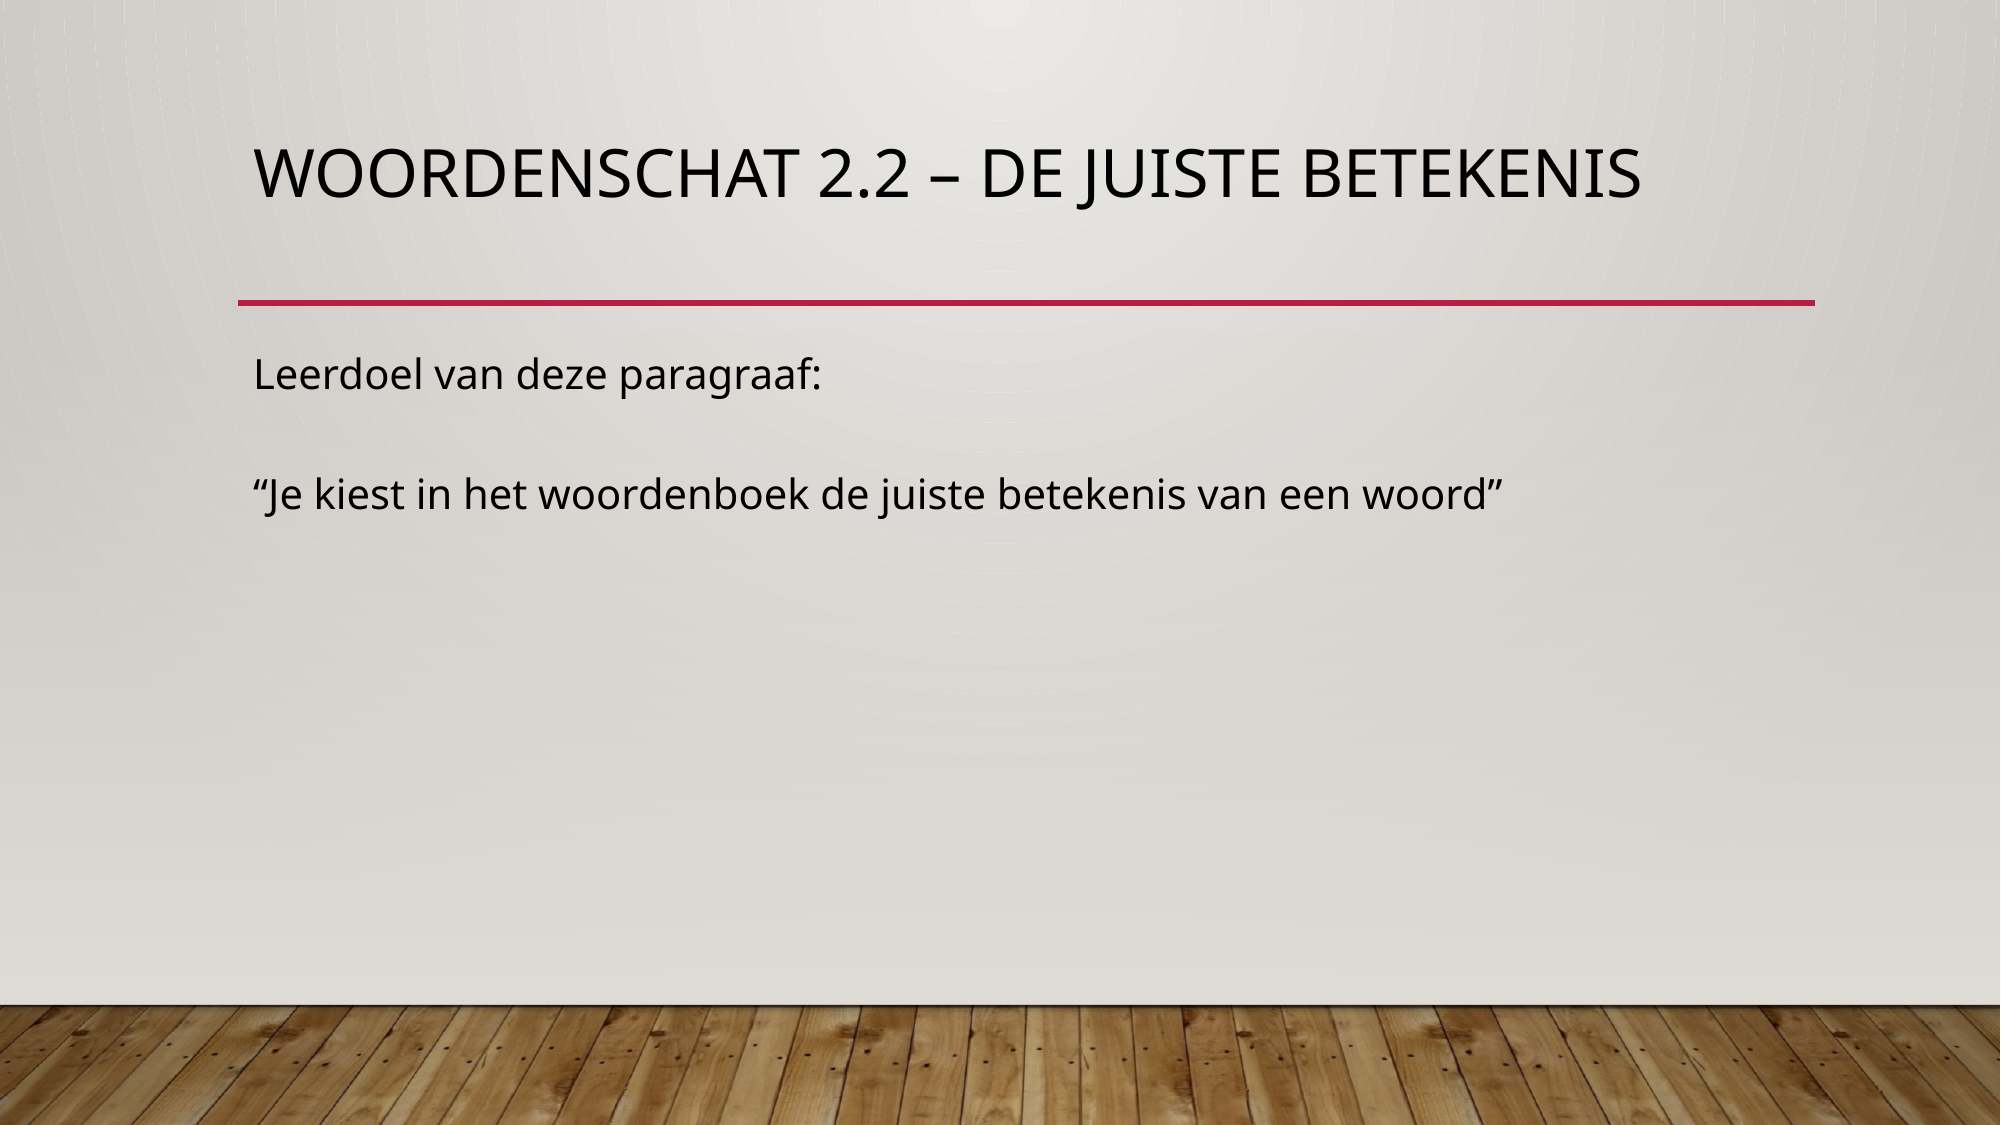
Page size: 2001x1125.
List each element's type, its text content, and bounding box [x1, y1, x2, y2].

title Woordenschat 2.2 – de juiste betekenis [238, 131, 1814, 305]
picture [0, 1005, 2000, 1125]
list Leerdoel van deze paragraaf: “Je kiest in het woordenboek de juiste betekenis van een woord” [238, 330, 1814, 897]
